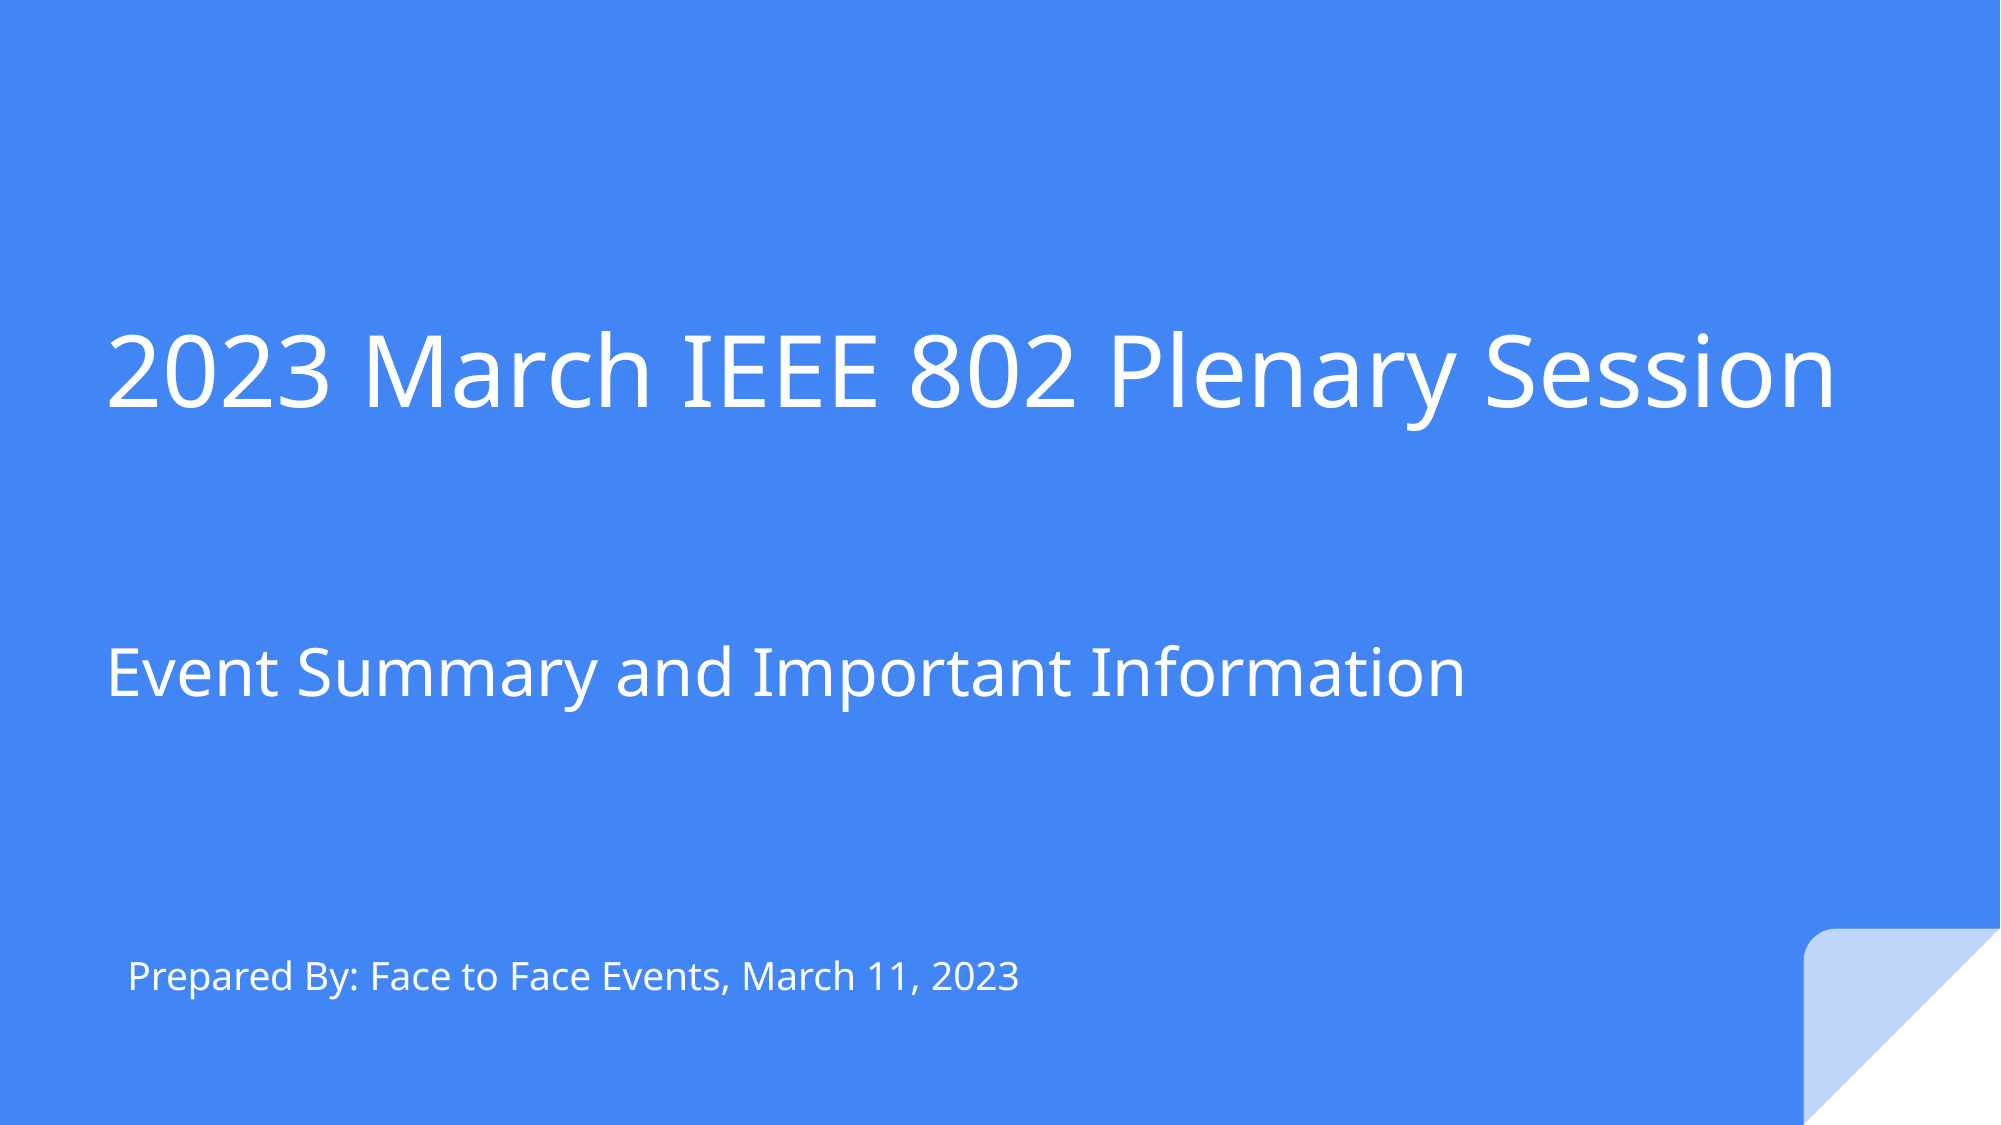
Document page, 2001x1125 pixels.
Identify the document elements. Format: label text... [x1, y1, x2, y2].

title 2023 March IEEE 802 Plenary Session [85, 243, 1884, 448]
text_box Prepared By: Face to Face Events, March 11, 2023 [107, 931, 1481, 1019]
subtitle Event Summary and Important Information [85, 610, 1884, 705]
